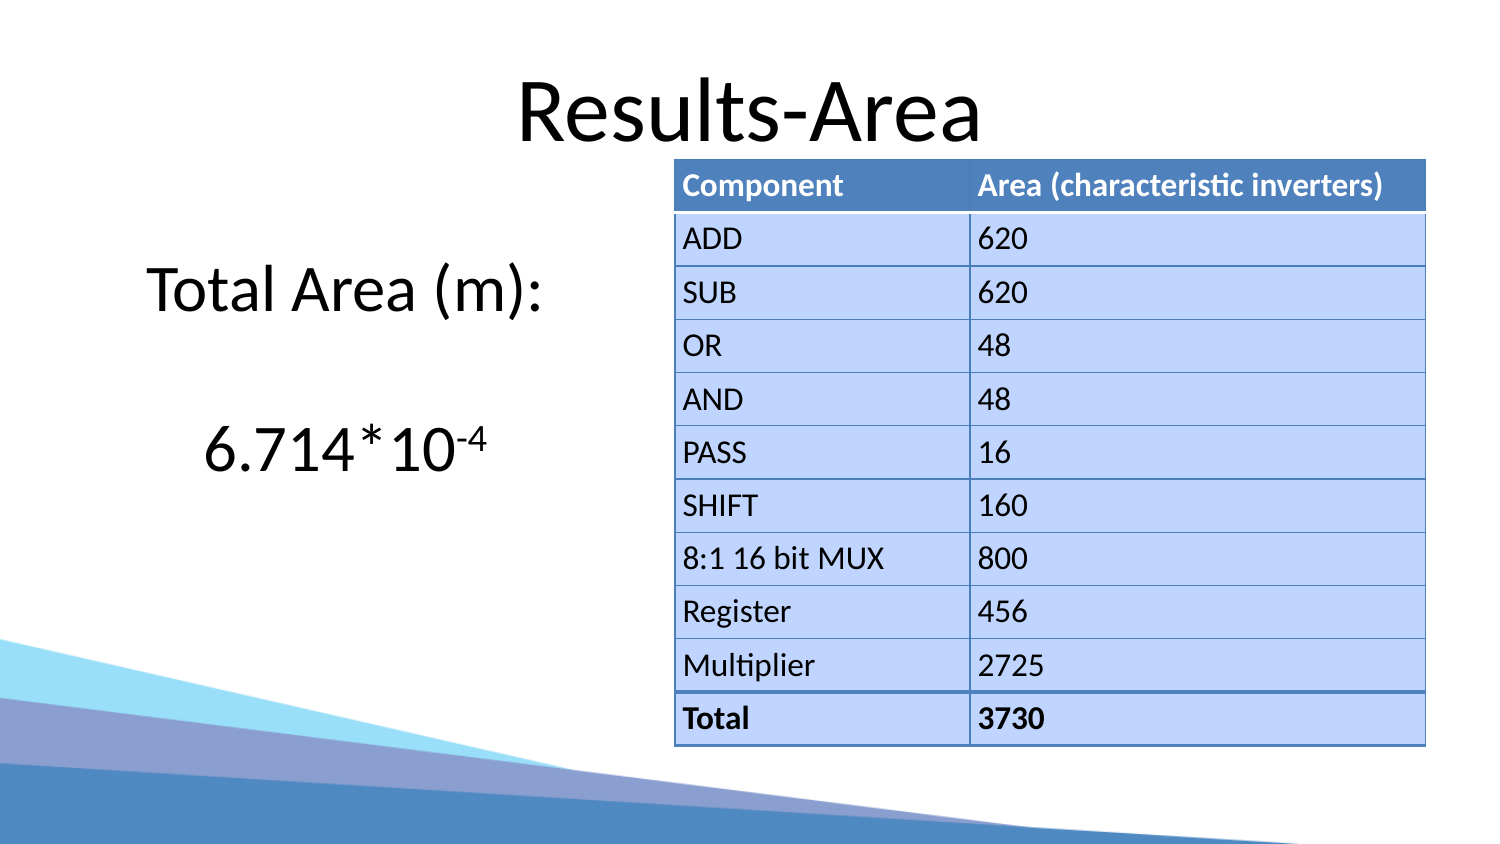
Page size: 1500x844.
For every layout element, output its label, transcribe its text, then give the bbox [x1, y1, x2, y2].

table_cell 48 [971, 320, 1425, 372]
table_cell 160 [971, 480, 1425, 532]
title Results-Area [75, 33, 1425, 175]
text_box Total Area (m): 6.714*10-4 [74, 229, 616, 674]
table_cell SUB [676, 267, 969, 319]
table_cell Multiplier [676, 639, 969, 690]
table_cell 456 [971, 586, 1425, 638]
table_cell SHIFT [676, 480, 969, 532]
table_header Area (characteristic inverters) [971, 160, 1425, 211]
table_cell ADD [676, 214, 969, 265]
table_cell 620 [971, 267, 1425, 319]
table_cell 8:1 16 bit MUX [676, 533, 969, 585]
table_cell PASS [676, 426, 969, 478]
picture [0, 0, 1500, 844]
table_cell 620 [971, 214, 1425, 265]
table_cell 800 [971, 533, 1425, 585]
table_header Component [676, 160, 969, 211]
table_cell 2725 [971, 639, 1425, 690]
table_cell Total [676, 694, 969, 744]
table_cell Register [676, 586, 969, 638]
table_cell 48 [971, 373, 1425, 425]
table_cell OR [676, 320, 969, 372]
table_cell AND [676, 373, 969, 425]
table_cell 3730 [971, 694, 1425, 744]
table_cell 16 [971, 426, 1425, 478]
